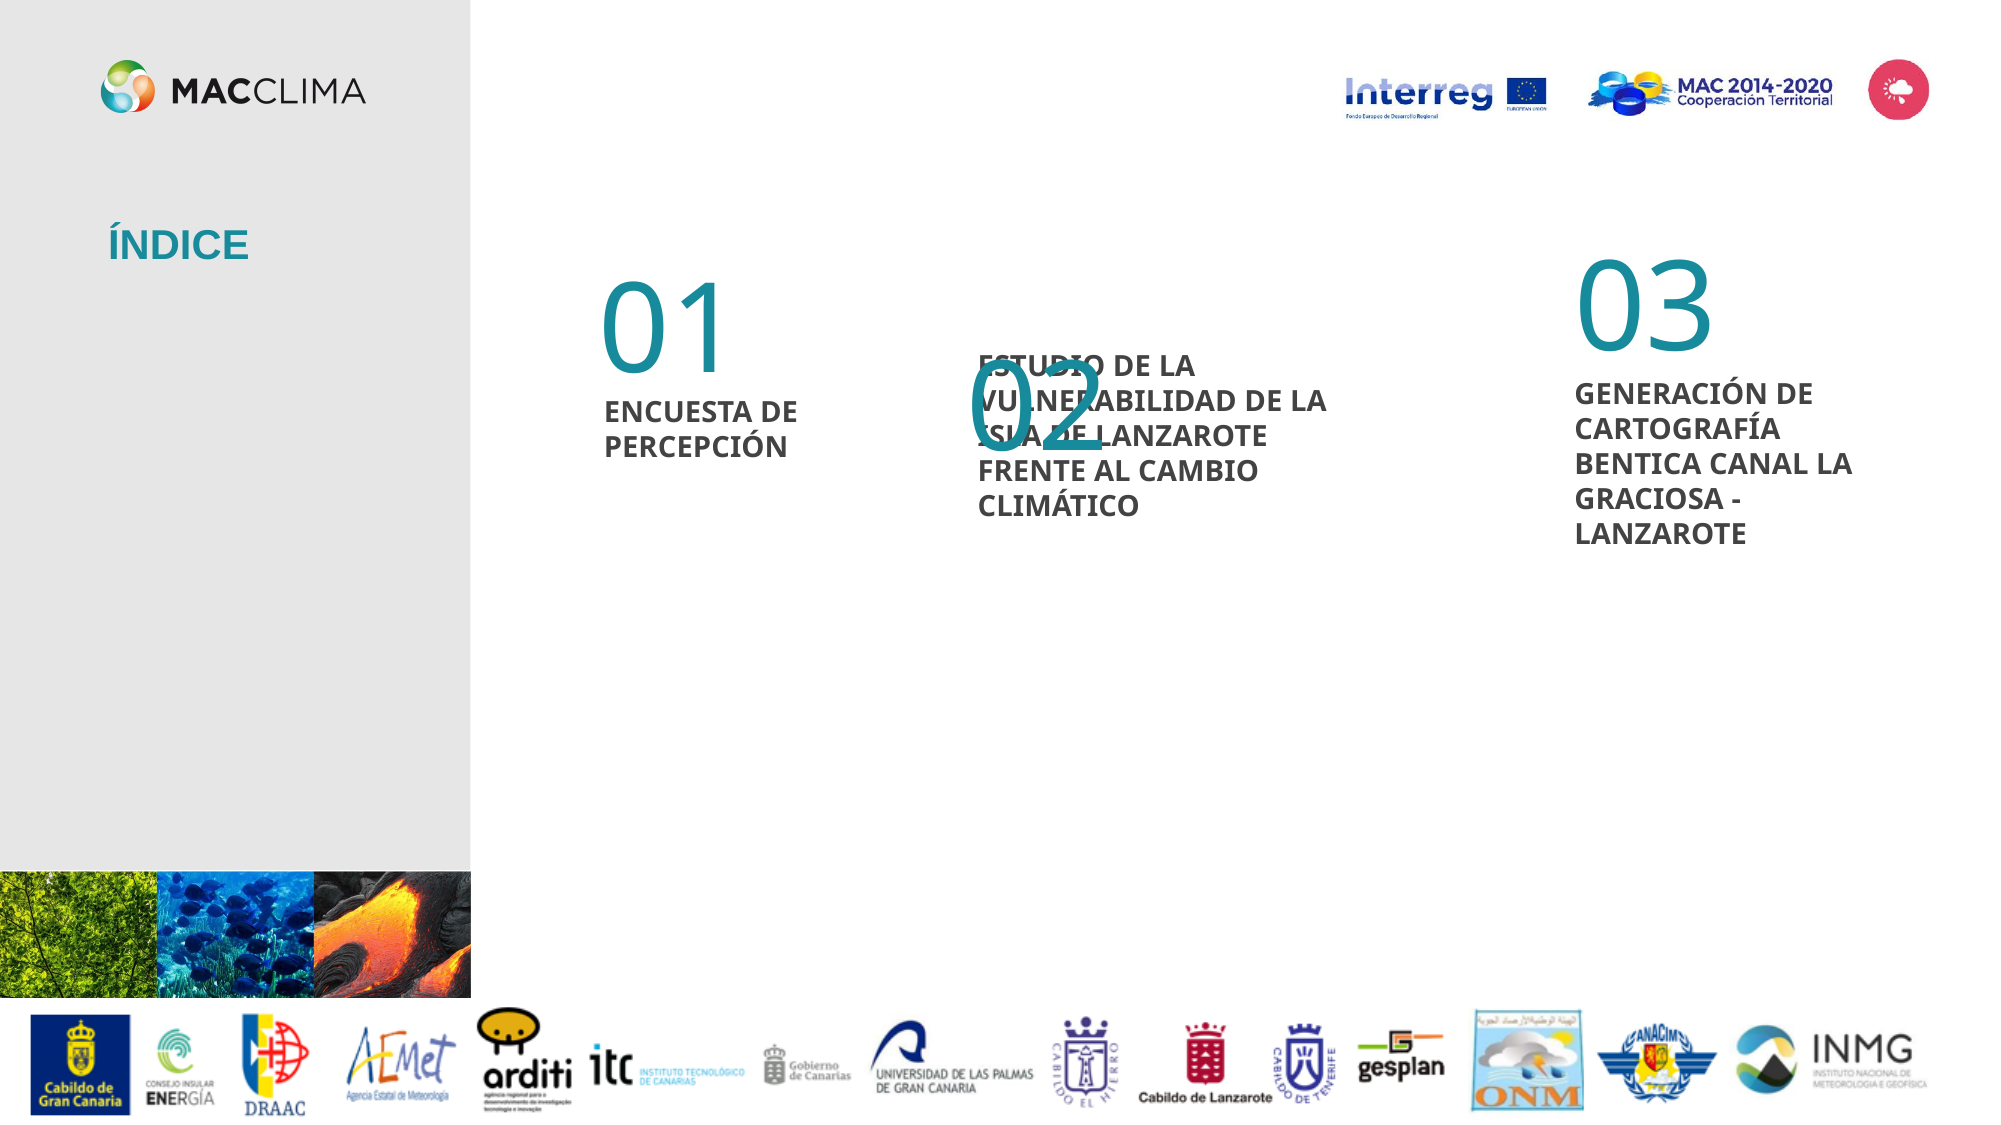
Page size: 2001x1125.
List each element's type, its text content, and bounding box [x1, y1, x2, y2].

picture [99, 59, 371, 114]
text_box ESTUDIO DE LA VULNERABILIDAD DE LA ISLA DE LANZAROTE FRENTE AL CAMBIO CLIMÁTICO [963, 442, 1394, 538]
title ÍNDICE [93, 214, 427, 432]
text_box 02 [951, 278, 1239, 373]
picture [0, 870, 471, 998]
text_box 03 GENERACIÓN DE CARTOGRAFÍA BENTICA CANAL LA GRACIOSA - LANZAROTE [1559, 265, 1930, 360]
picture [1299, 28, 1958, 140]
picture [24, 1002, 1930, 1120]
text_box [0, 0, 471, 870]
text_box ENCUESTA DE PERCEPCIÓN [589, 384, 1060, 479]
text_box 01 [584, 275, 872, 370]
